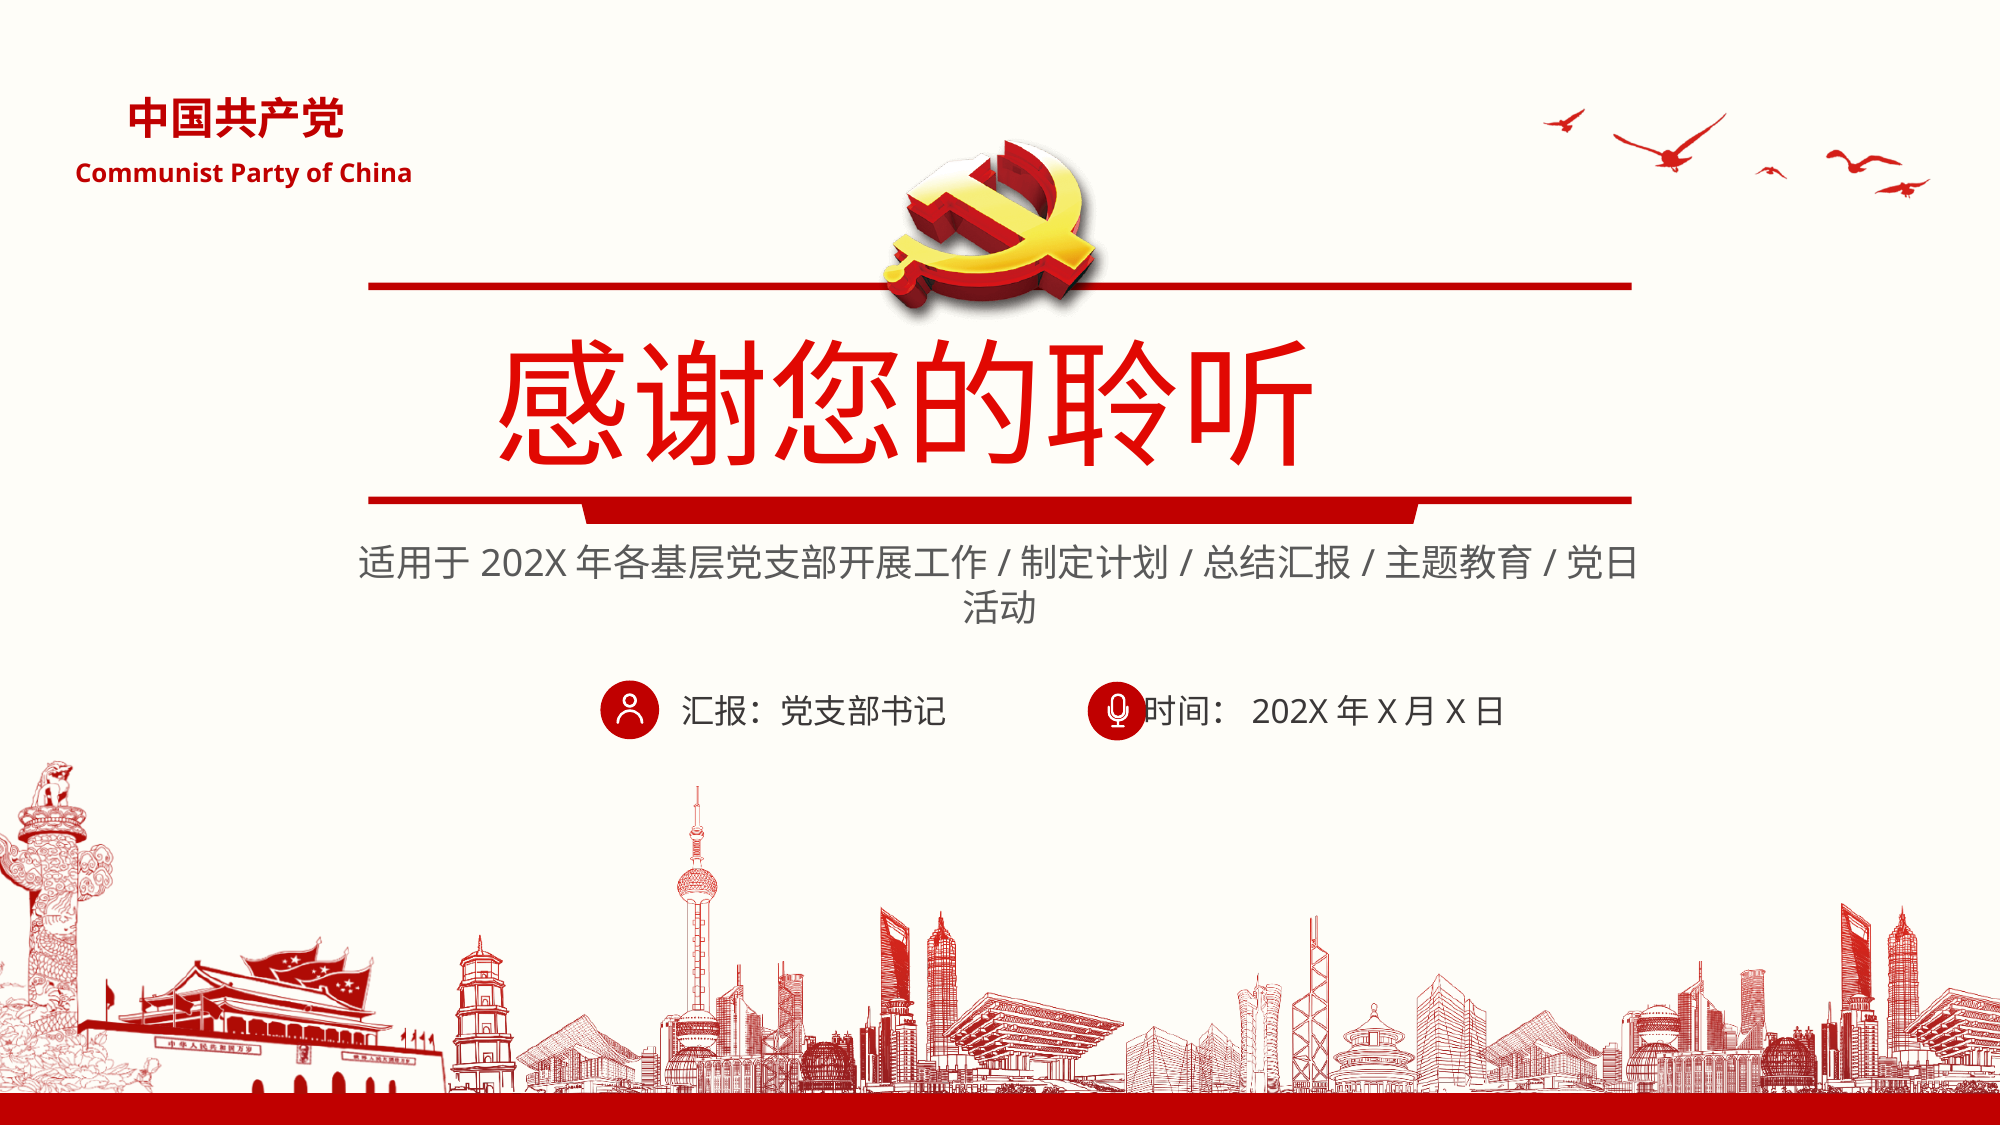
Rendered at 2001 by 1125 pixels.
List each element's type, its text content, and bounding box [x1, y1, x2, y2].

text_box [367, 496, 1633, 505]
text_box 感谢您的聆听 [478, 310, 1522, 490]
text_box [1087, 681, 1147, 741]
picture [876, 136, 1111, 329]
text_box 适用于202X年各基层党支部开展工作/制定计划/总结汇报/主题教育/党日活动 [335, 553, 1665, 615]
text_box Communist Party of China [60, 149, 428, 196]
text_box 中国共产党 [42, 83, 430, 151]
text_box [600, 680, 660, 740]
text_box [580, 503, 1420, 526]
text_box [367, 282, 876, 291]
text_box 时间：202X年X月X日 [1106, 671, 1558, 749]
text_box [0, 749, 2000, 1095]
text_box [1111, 282, 1633, 291]
text_box 汇报：党支部书记 [581, 671, 1047, 749]
text_box [0, 1095, 2000, 1125]
picture [1520, 76, 1961, 223]
